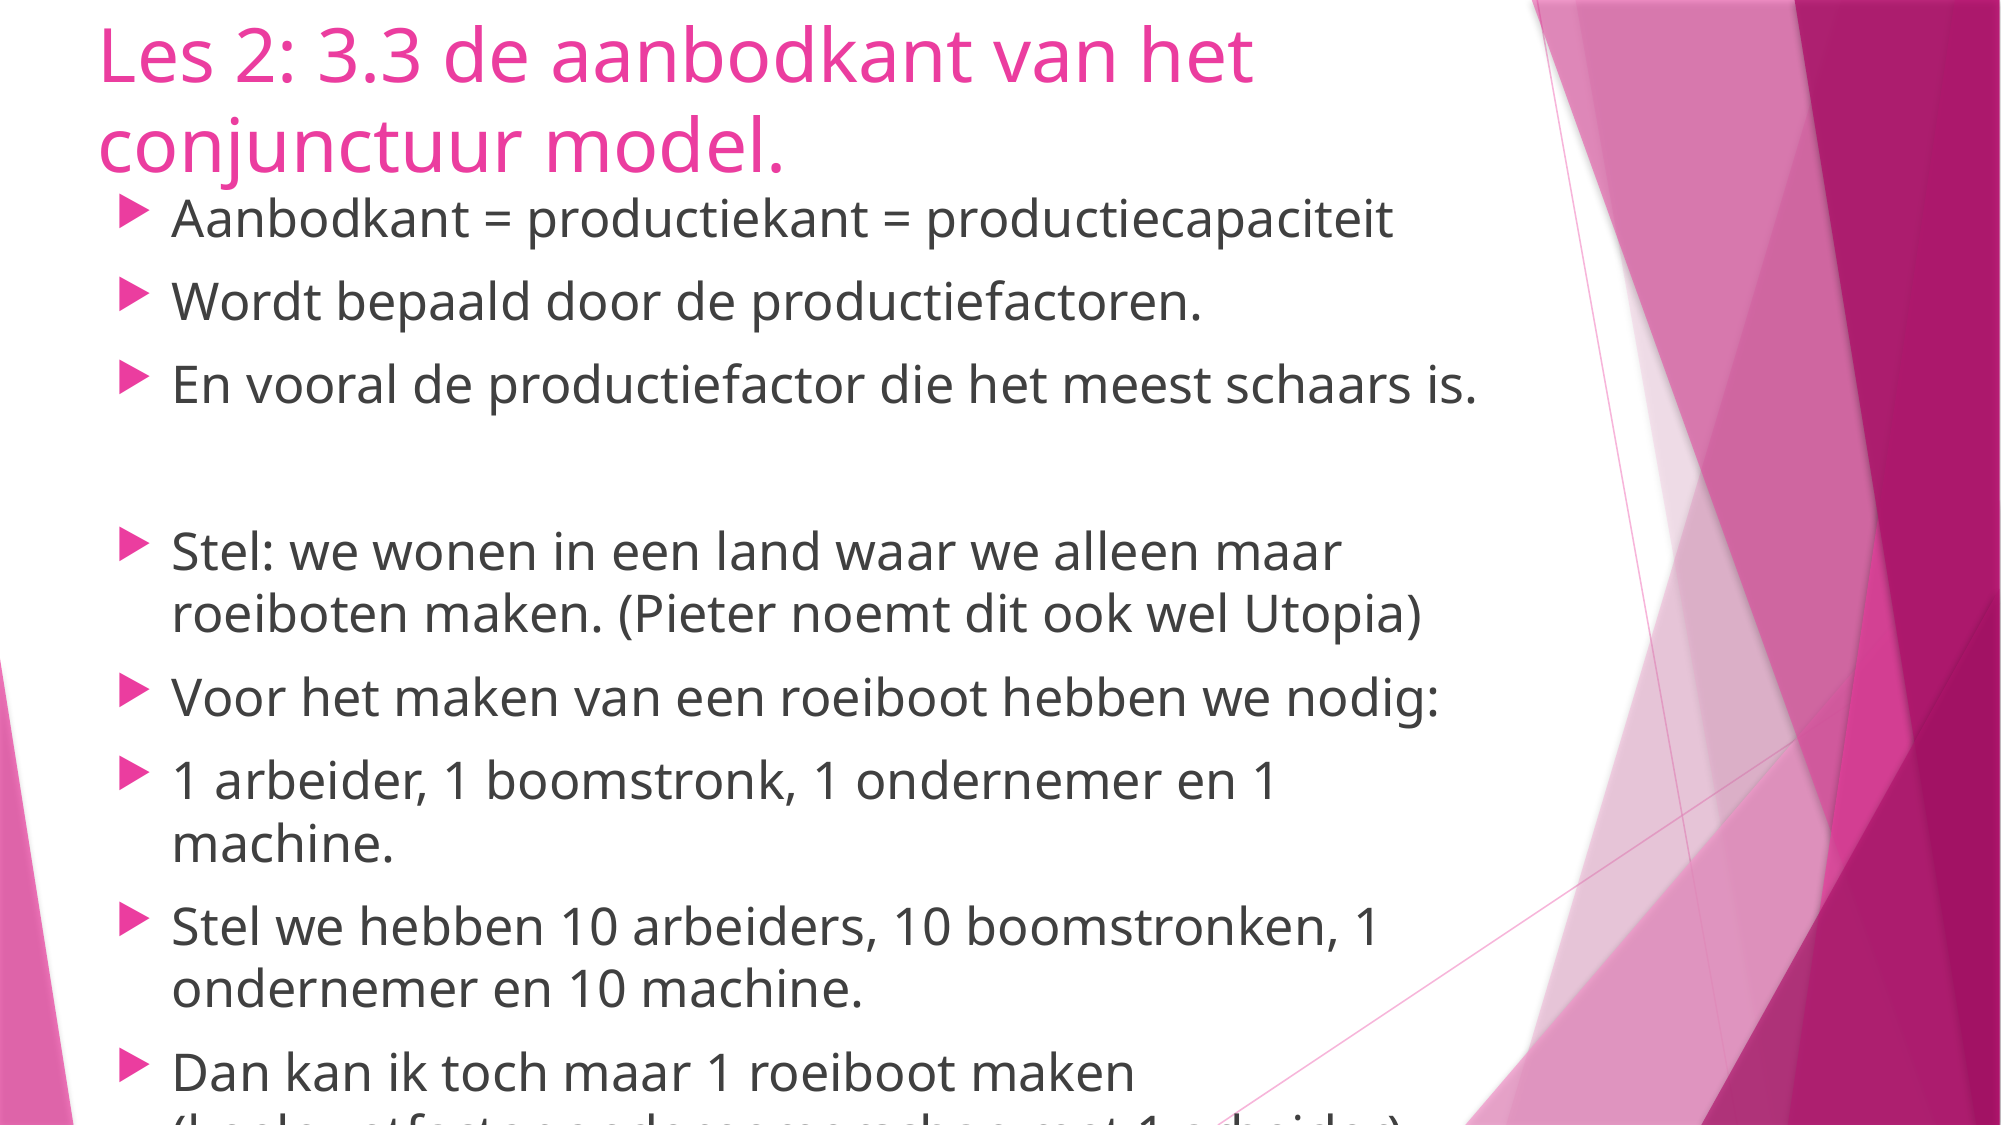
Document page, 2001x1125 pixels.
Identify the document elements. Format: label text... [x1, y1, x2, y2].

title Les 2: 3.3 de aanbodkant van het conjunctuur model. [82, 0, 1522, 317]
list Aanbodkant = productiekant = productiecapaciteit Wordt bepaald door de productiefactoren. En vooral de productiefactor die het meest schaars is. Stel: we wonen in een land waar we alleen maar roeiboten maken. (Pieter noemt dit ook wel Utopia) Voor het maken van een roeiboot hebben we nodig: 1 arbeider, 1 boomstronk, 1 ondernemer en 1 machine. Stel we hebben 10 arbeiders, 10 boomstronken, 1 ondernemer en 10 machine. Dan kan ik toch maar 1 roeiboot maken (knelpuntfactor ondernemerschap met 1 arbeider) [100, 177, 1522, 992]
